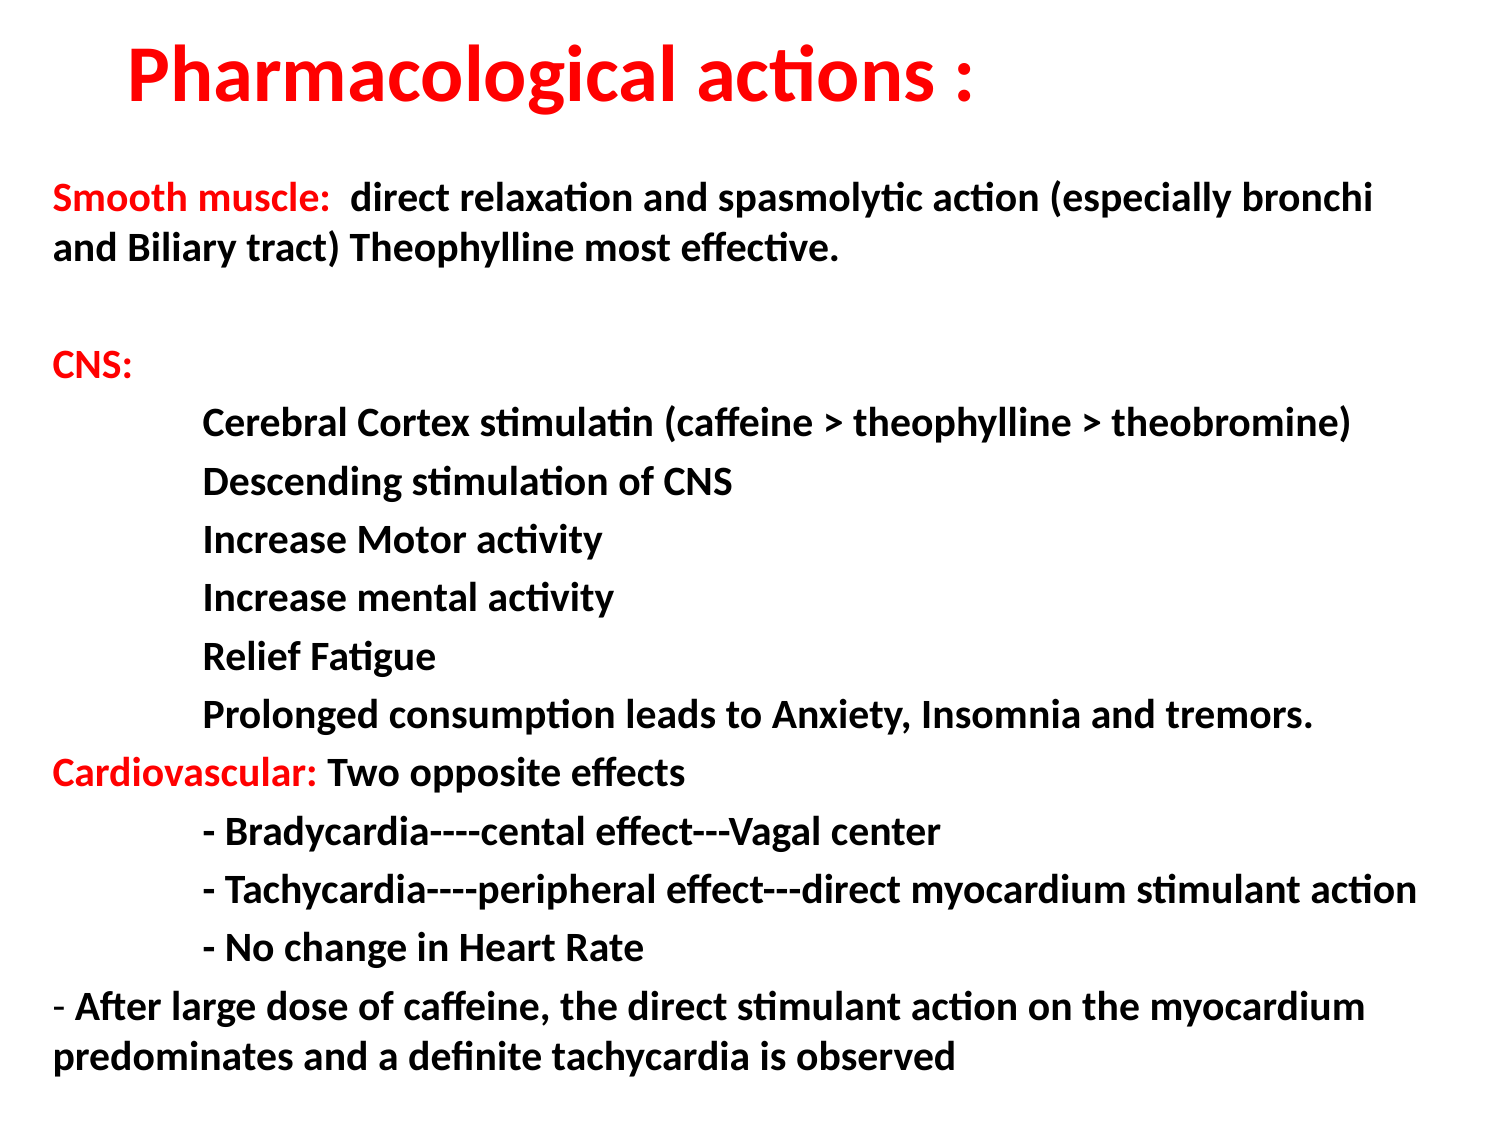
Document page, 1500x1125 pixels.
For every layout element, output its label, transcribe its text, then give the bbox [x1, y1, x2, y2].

subtitle Smooth muscle: direct relaxation and spasmolytic action (especially bronchi and Biliary tract) Theophylline most effective. CNS: Cerebral Cortex stimulatin (caffeine > theophylline > theobromine) Descending stimulation of CNS Increase Motor activity Increase mental activity Relief Fatigue Prolonged consumption leads to Anxiety, Insomnia and tremors. Cardiovascular: Two opposite effects - Bradycardia----cental effect---Vagal center - Tachycardia----peripheral effect---direct myocardium stimulant action - No change in Heart Rate - After large dose of caffeine, the direct stimulant action on the myocardium predominates and a definite tachycardia is observed [37, 162, 1438, 1125]
title Pharmacological actions : [112, 12, 1388, 125]
